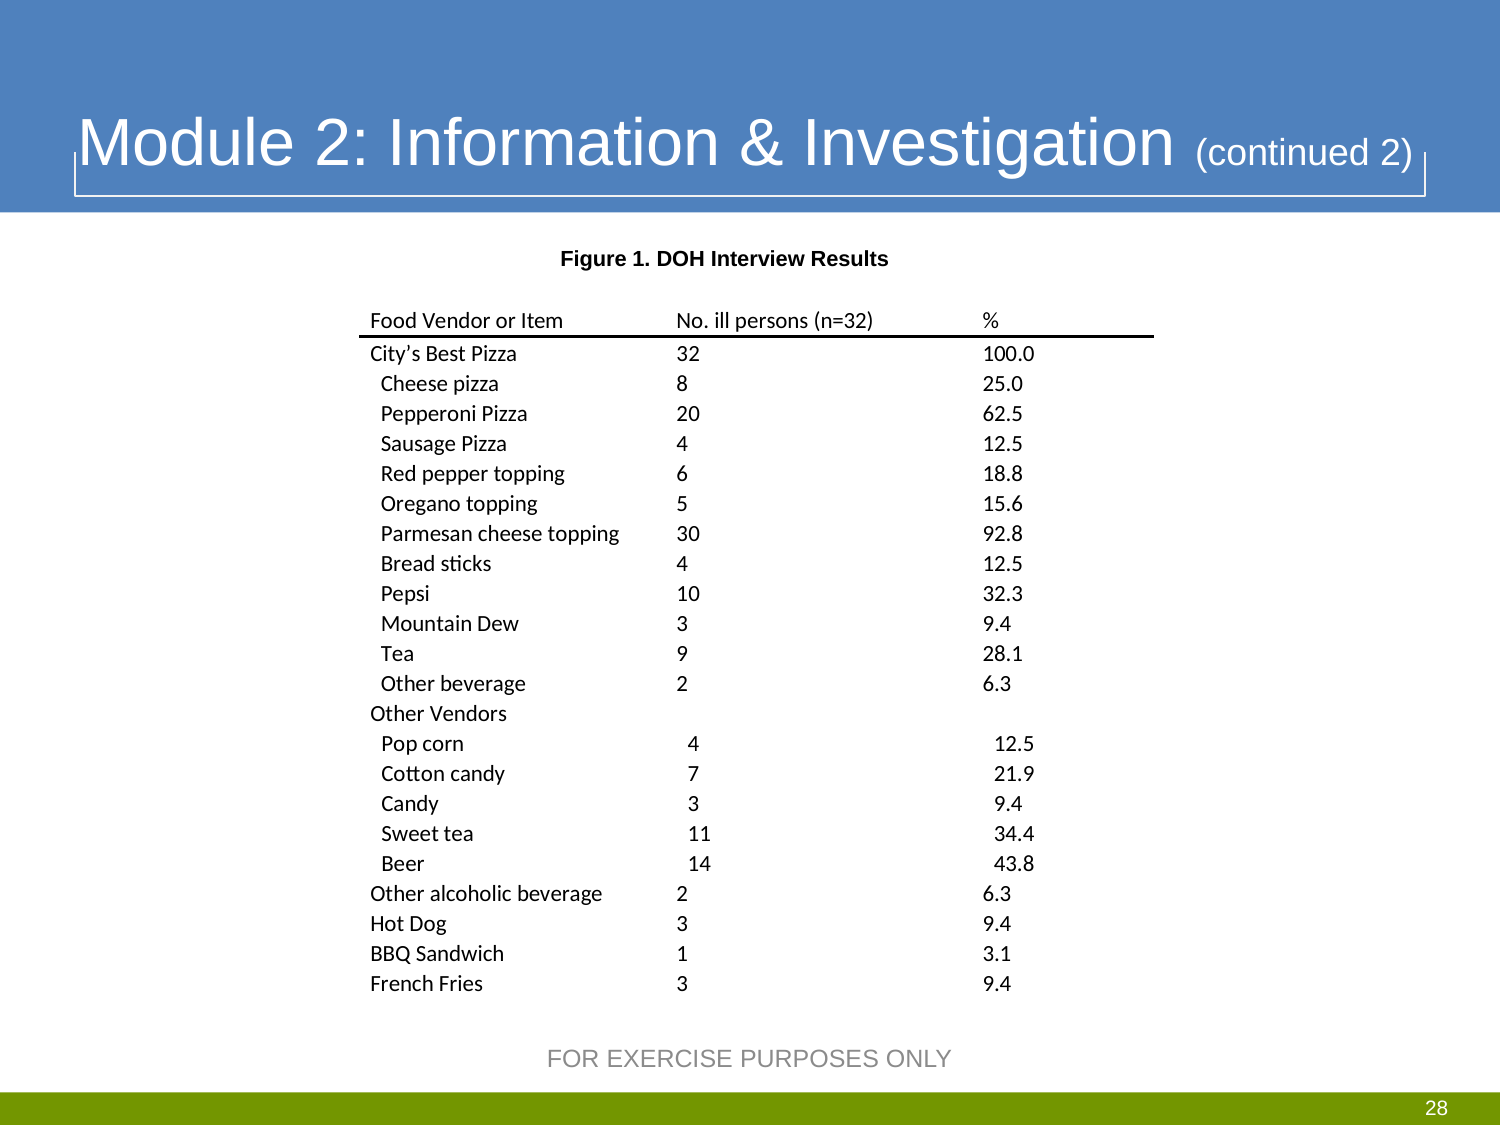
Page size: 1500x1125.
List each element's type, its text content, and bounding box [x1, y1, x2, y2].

footer FOR EXERCISE PURPOSES ONLY [512, 1046, 988, 1103]
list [264, 306, 1263, 1038]
title Module 2: Information & Investigation (continued 2) [62, 44, 1451, 233]
list Figure 1. DOH Interview Results [274, 237, 1176, 288]
